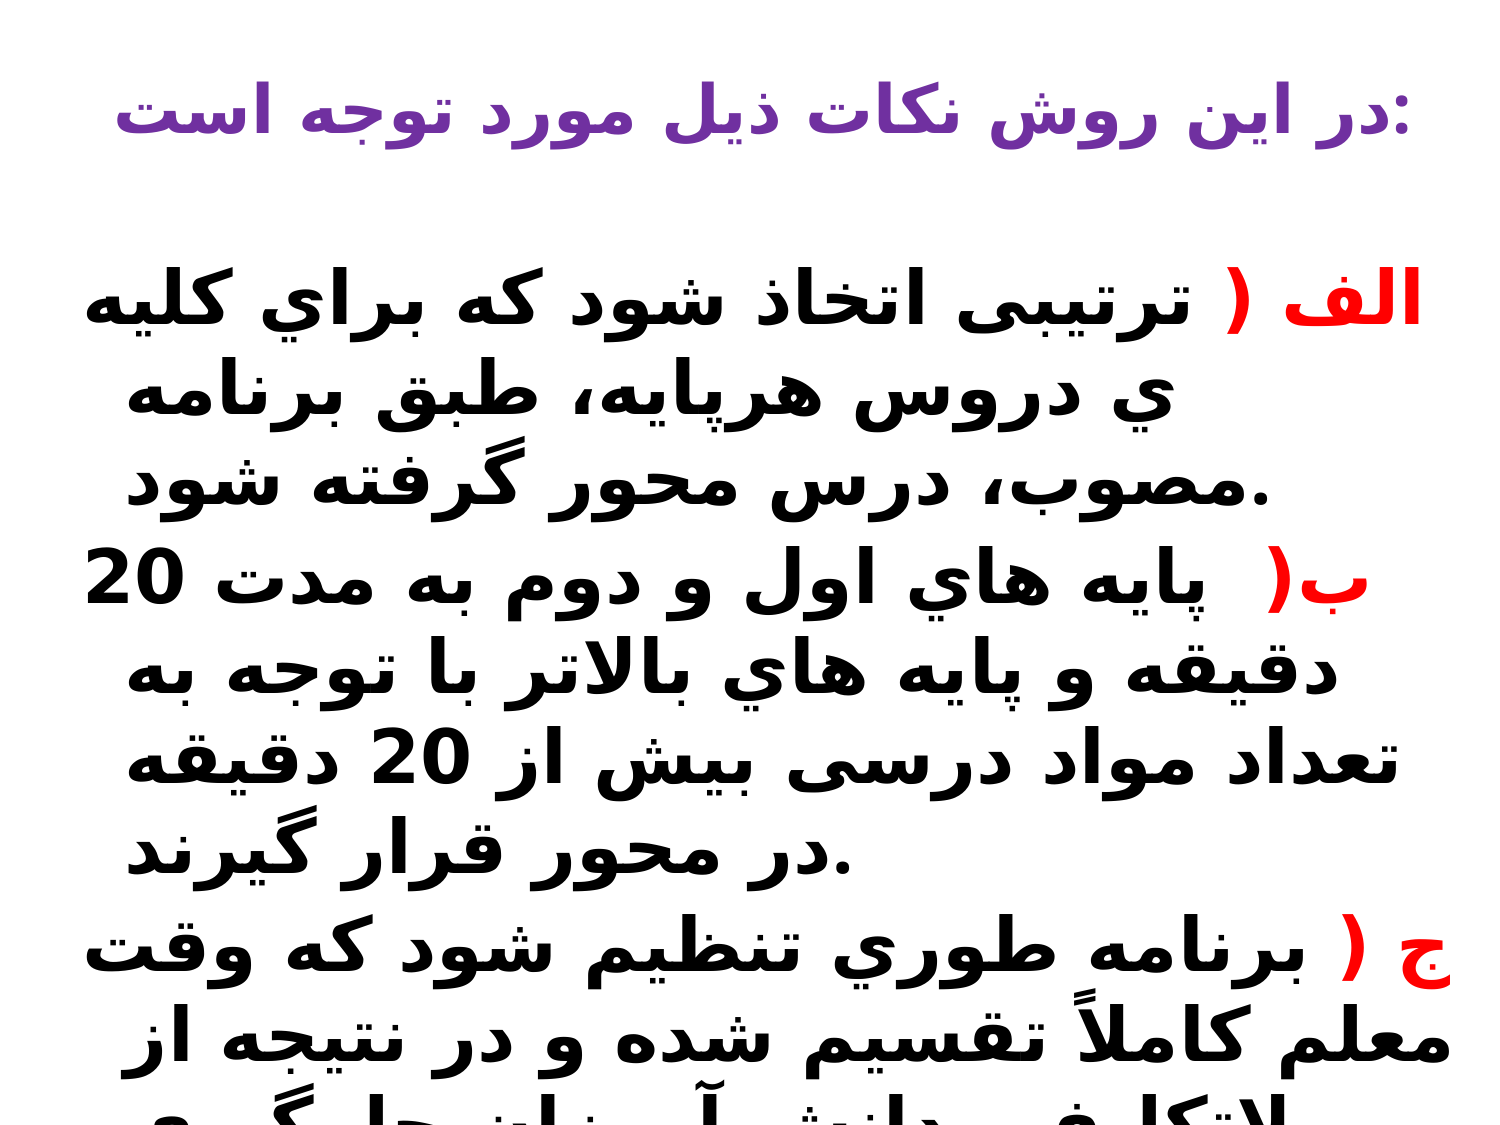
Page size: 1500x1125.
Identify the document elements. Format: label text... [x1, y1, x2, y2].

list الف ( ترتیبی اتخاذ شود که براي کلیه ي دروس هرپایه، طبق برنامه مصوب، درس محور گرفته شود. ب( پایه هاي اول و دوم به مدت 20 دقیقه و پایه هاي بالاتر با توجه به تعداد مواد درسی بیش از 20 دقیقه در محور قرار گیرند. ج ( برنامه طوري تنظیم شود که وقت معلم کاملاً تقسیم شده و در نتیجه از بلاتکلیفی دانش آموزان جلوگیري شود. . [50, 242, 1475, 1113]
title در این روش نکات ذیل مورد توجه است: [50, 37, 1475, 175]
